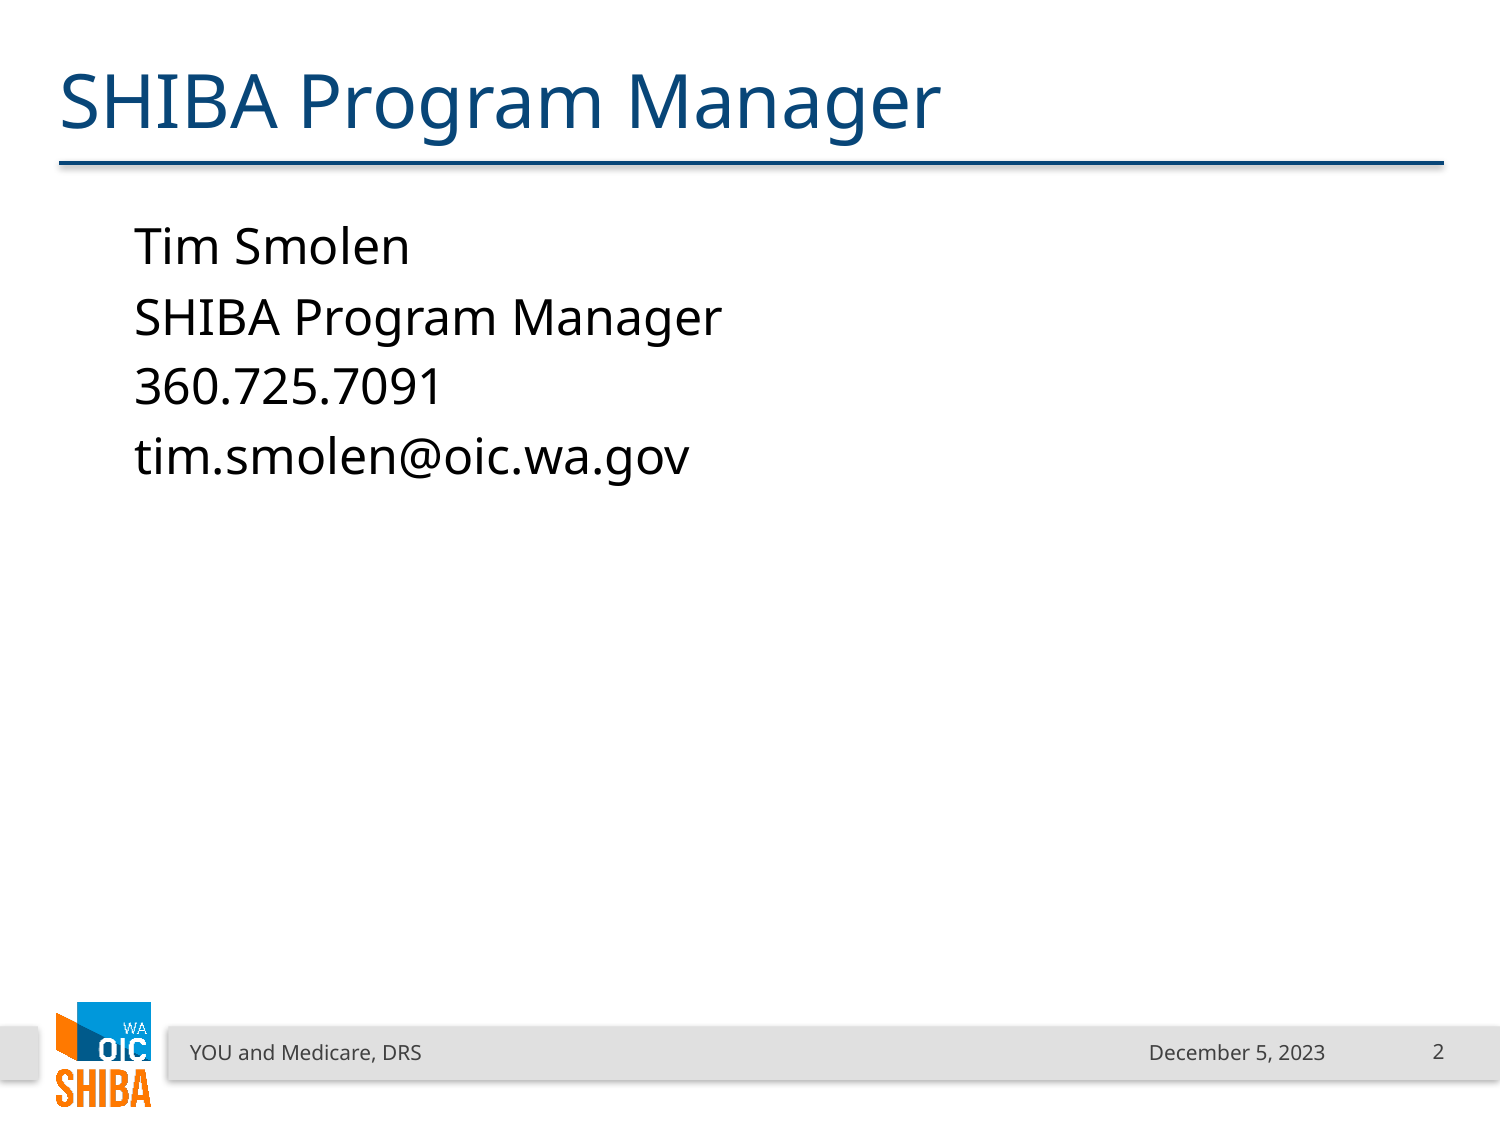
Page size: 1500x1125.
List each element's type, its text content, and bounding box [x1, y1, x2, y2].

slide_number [975, 1035, 1326, 1069]
list Tim Smolen SHIBA Program Manager 360.725.7091 tim.smolen@oic.wa.gov [59, 215, 1445, 958]
title SHIBA Program Manager [59, 53, 1445, 164]
footer YOU and Medicare, DRS [190, 1035, 785, 1069]
picture [56, 1002, 151, 1107]
slide_number 2 [1339, 1035, 1445, 1069]
